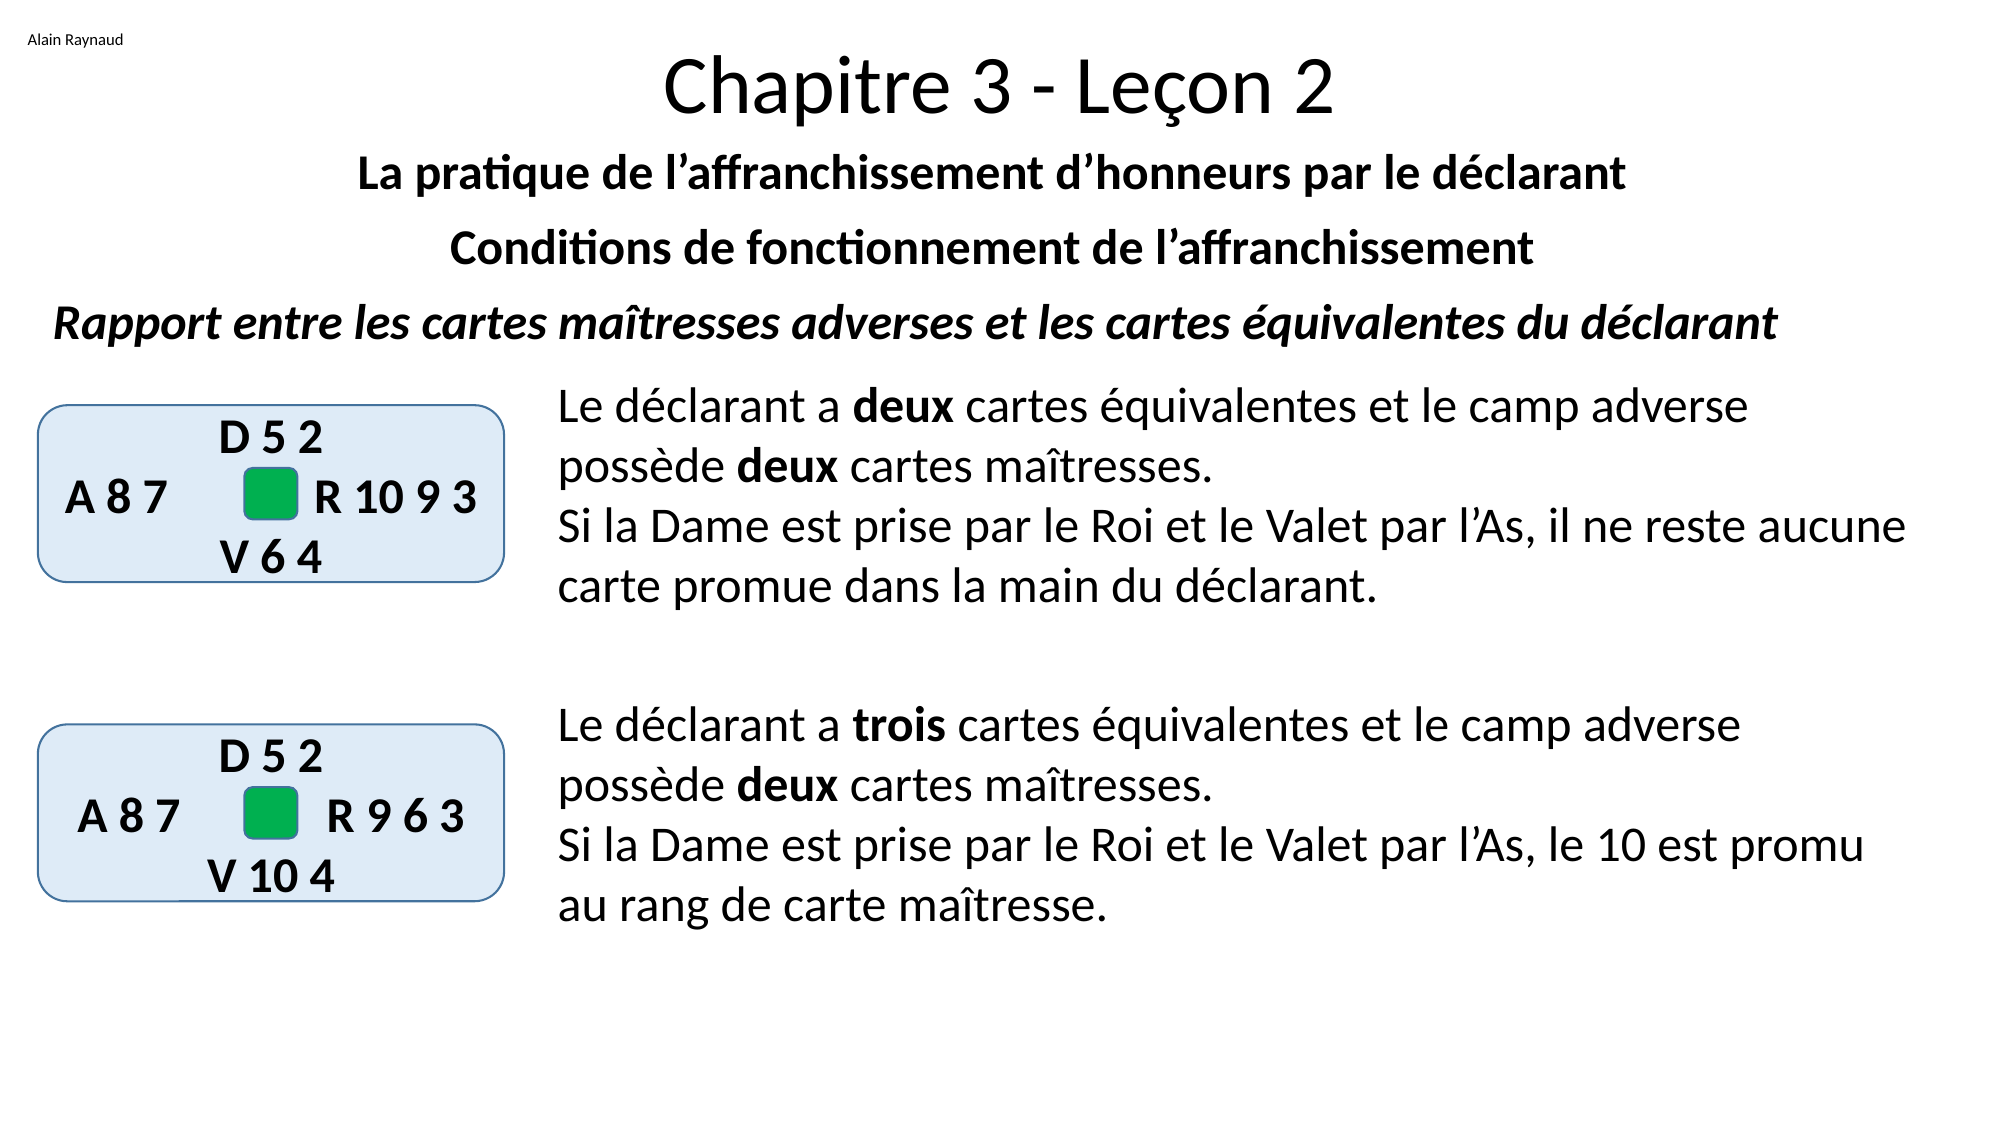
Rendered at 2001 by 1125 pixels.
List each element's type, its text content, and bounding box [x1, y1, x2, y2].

title Chapitre 3 - Leçon 2 [249, 38, 1750, 139]
subtitle La pratique de l’affranchissement d’honneurs par le déclarant Conditions de fonctionnement de l’affranchissement Rapport entre les cartes maîtresses adverses et les cartes équivalentes du déclarant [37, 139, 1948, 1088]
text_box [37, 405, 505, 583]
text_box Le déclarant a deux cartes équivalentes et le camp adverse possède deux cartes maîtresses. Si la Dame est prise par le Roi et le Valet par l’As, il ne reste aucune carte promue dans la main du déclarant. [542, 364, 1925, 620]
text_box Le déclarant a trois cartes équivalentes et le camp adverse possède deux cartes maîtresses. Si la Dame est prise par le Roi et le Valet par l’As, le 10 est promu au rang de carte maîtresse. [542, 684, 1925, 939]
text_box Alain Raynaud [12, 21, 147, 57]
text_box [37, 724, 505, 902]
